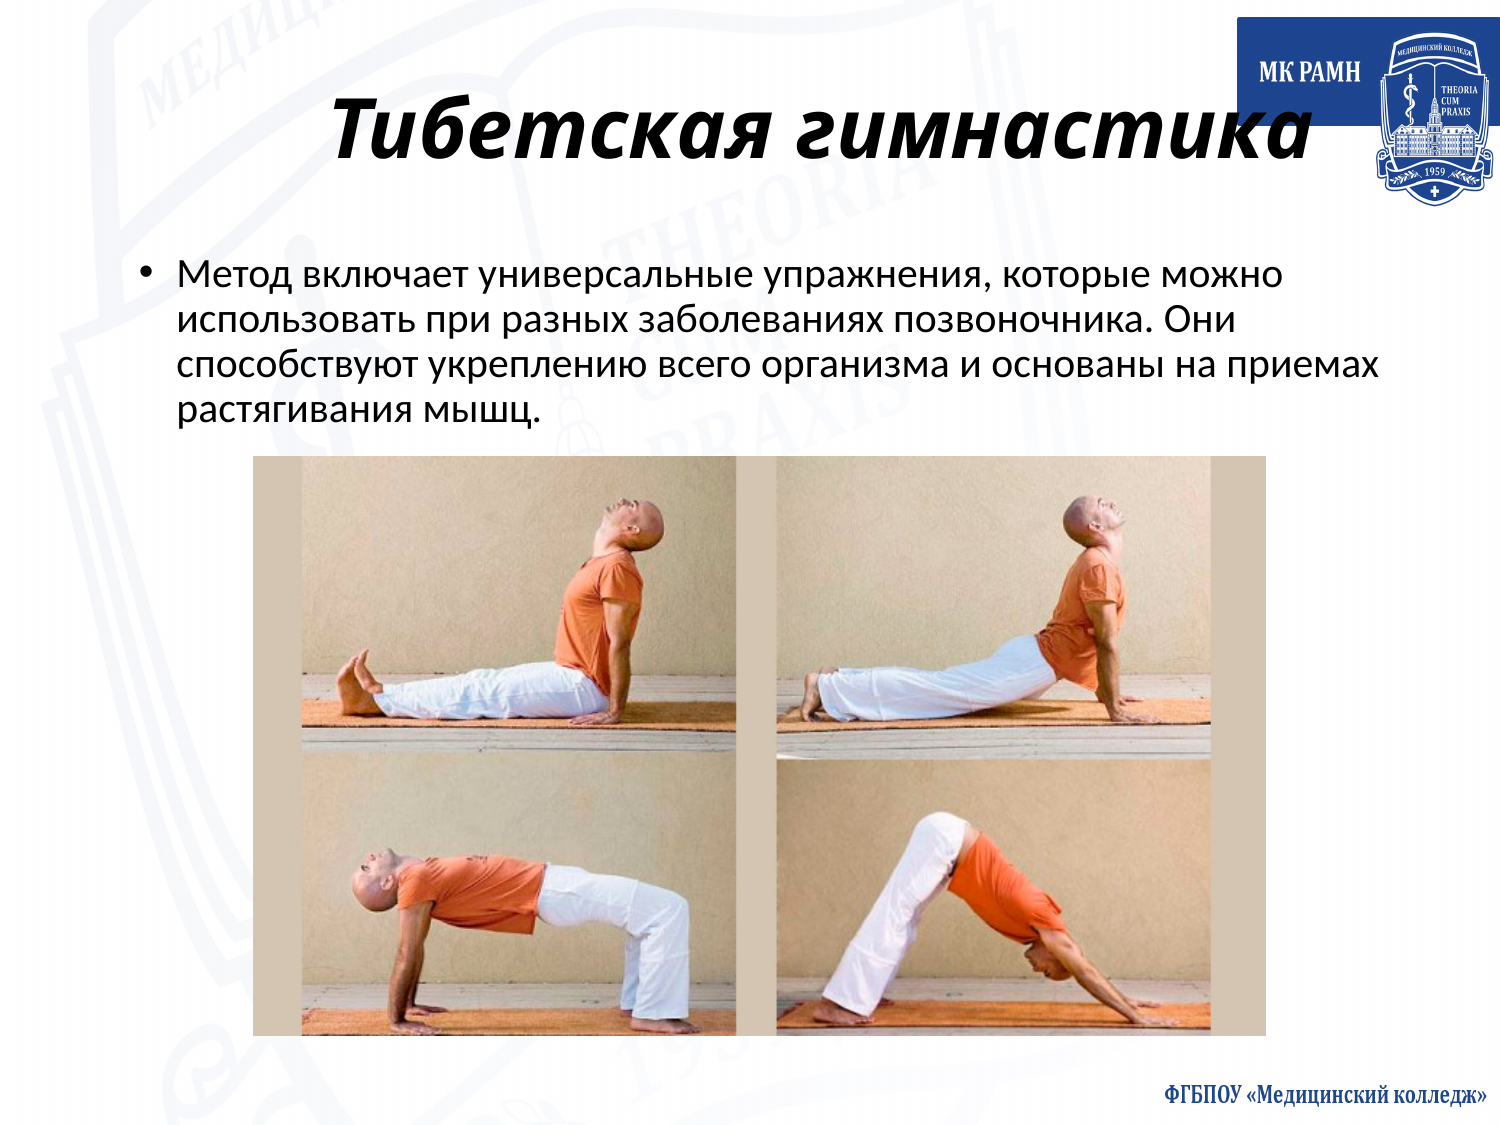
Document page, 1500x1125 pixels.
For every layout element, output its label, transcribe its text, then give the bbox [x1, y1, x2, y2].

list Метод включает универсальные упражнения, которые можно использовать при разных заболеваниях позвоночника. Они способствуют укреплению всего организма и основаны на приемах растягивания мышц. [123, 243, 1418, 958]
title Тибетская гимнастика [312, 78, 1409, 243]
picture [0, 0, 1500, 1125]
